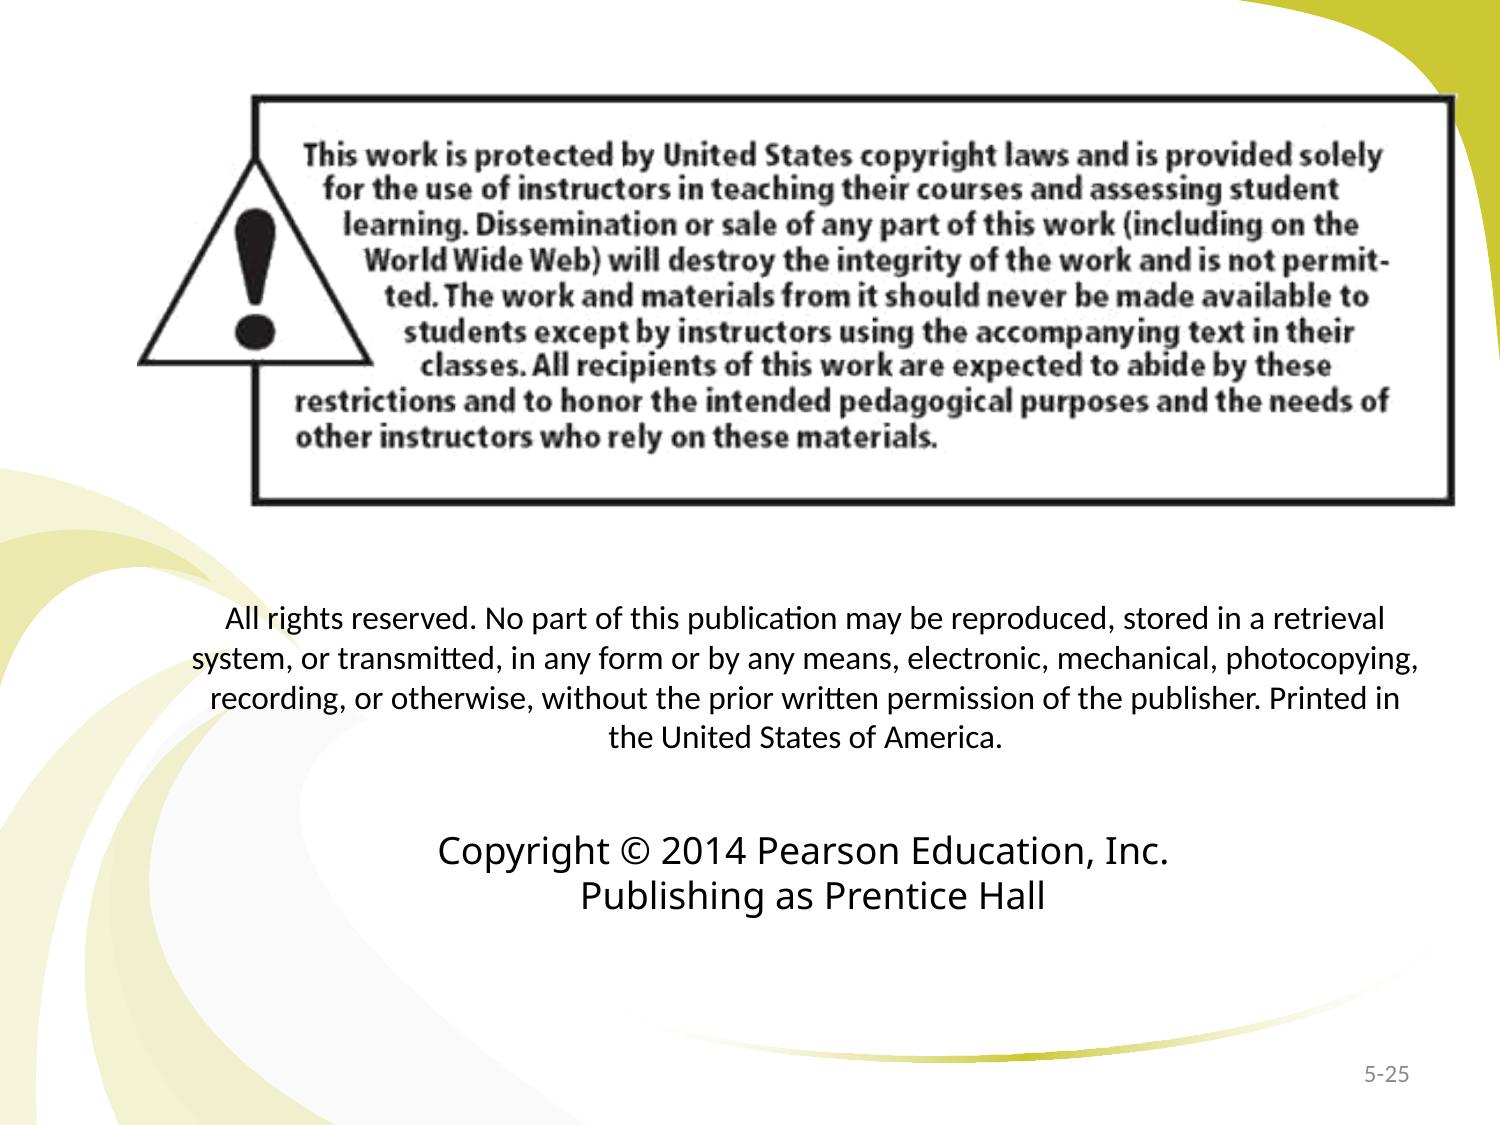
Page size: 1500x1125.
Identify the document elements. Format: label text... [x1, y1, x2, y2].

text_box All rights reserved. No part of this publication may be reproduced, stored in a retrieval system, or transmitted, in any form or by any means, electronic, mechanical, photocopying, recording, or otherwise, without the prior written permission of the publisher. Printed in the United States of America. [174, 588, 1438, 763]
slide_number 5-25 [1074, 1042, 1425, 1103]
text_box Copyright © 2014 Pearson Education, Inc. Publishing as Prentice Hall [187, 812, 1440, 925]
picture [137, 87, 1470, 523]
